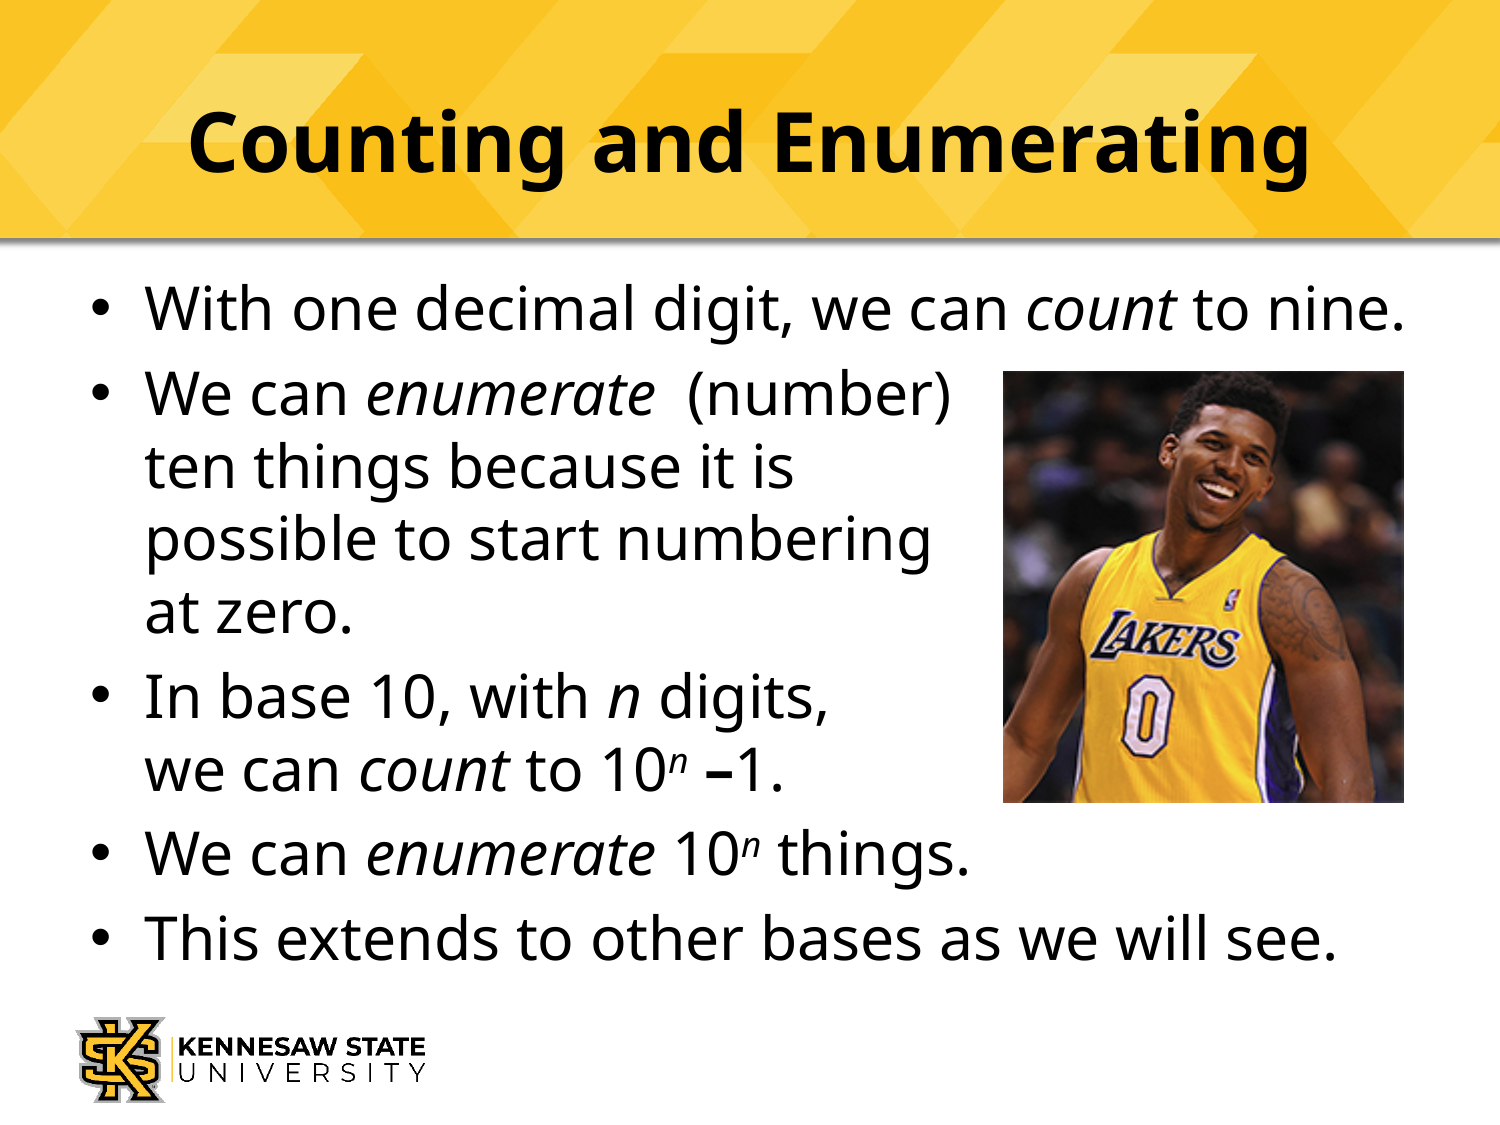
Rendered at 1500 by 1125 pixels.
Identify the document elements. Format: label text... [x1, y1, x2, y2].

list With one decimal digit, we can count to nine. We can enumerate (number) ten things because it is possible to start numbering at zero. In base 10, with n digits, we can count to 10n –1. We can enumerate 10n things. This extends to other bases as we will see. [75, 262, 1425, 1005]
picture [0, 0, 1500, 251]
title Counting and Enumerating [75, 45, 1425, 233]
picture [75, 1017, 425, 1103]
picture [1003, 371, 1404, 804]
